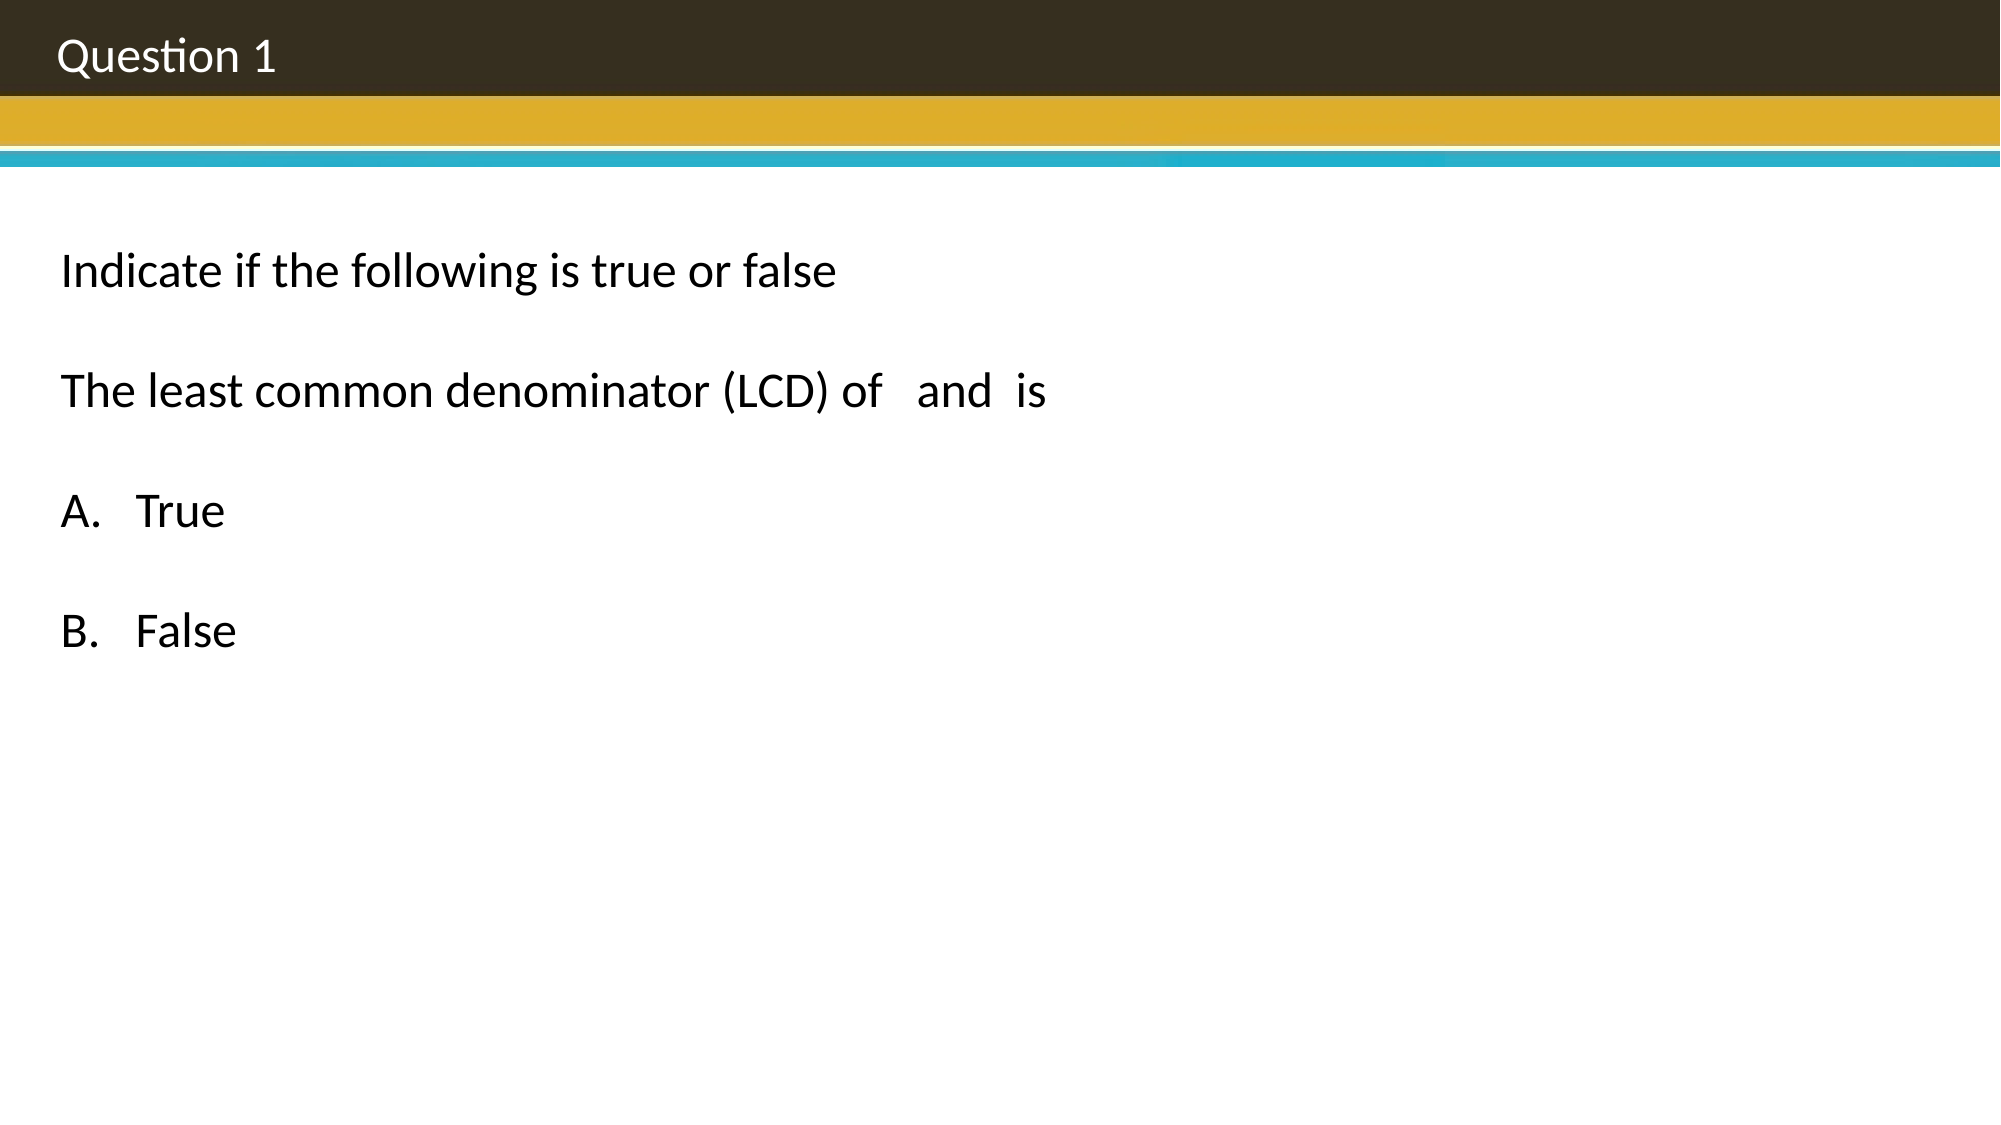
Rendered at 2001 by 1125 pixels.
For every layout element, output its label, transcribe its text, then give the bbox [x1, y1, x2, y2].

picture [0, 0, 2000, 167]
text_box Question 1 [41, 14, 293, 90]
